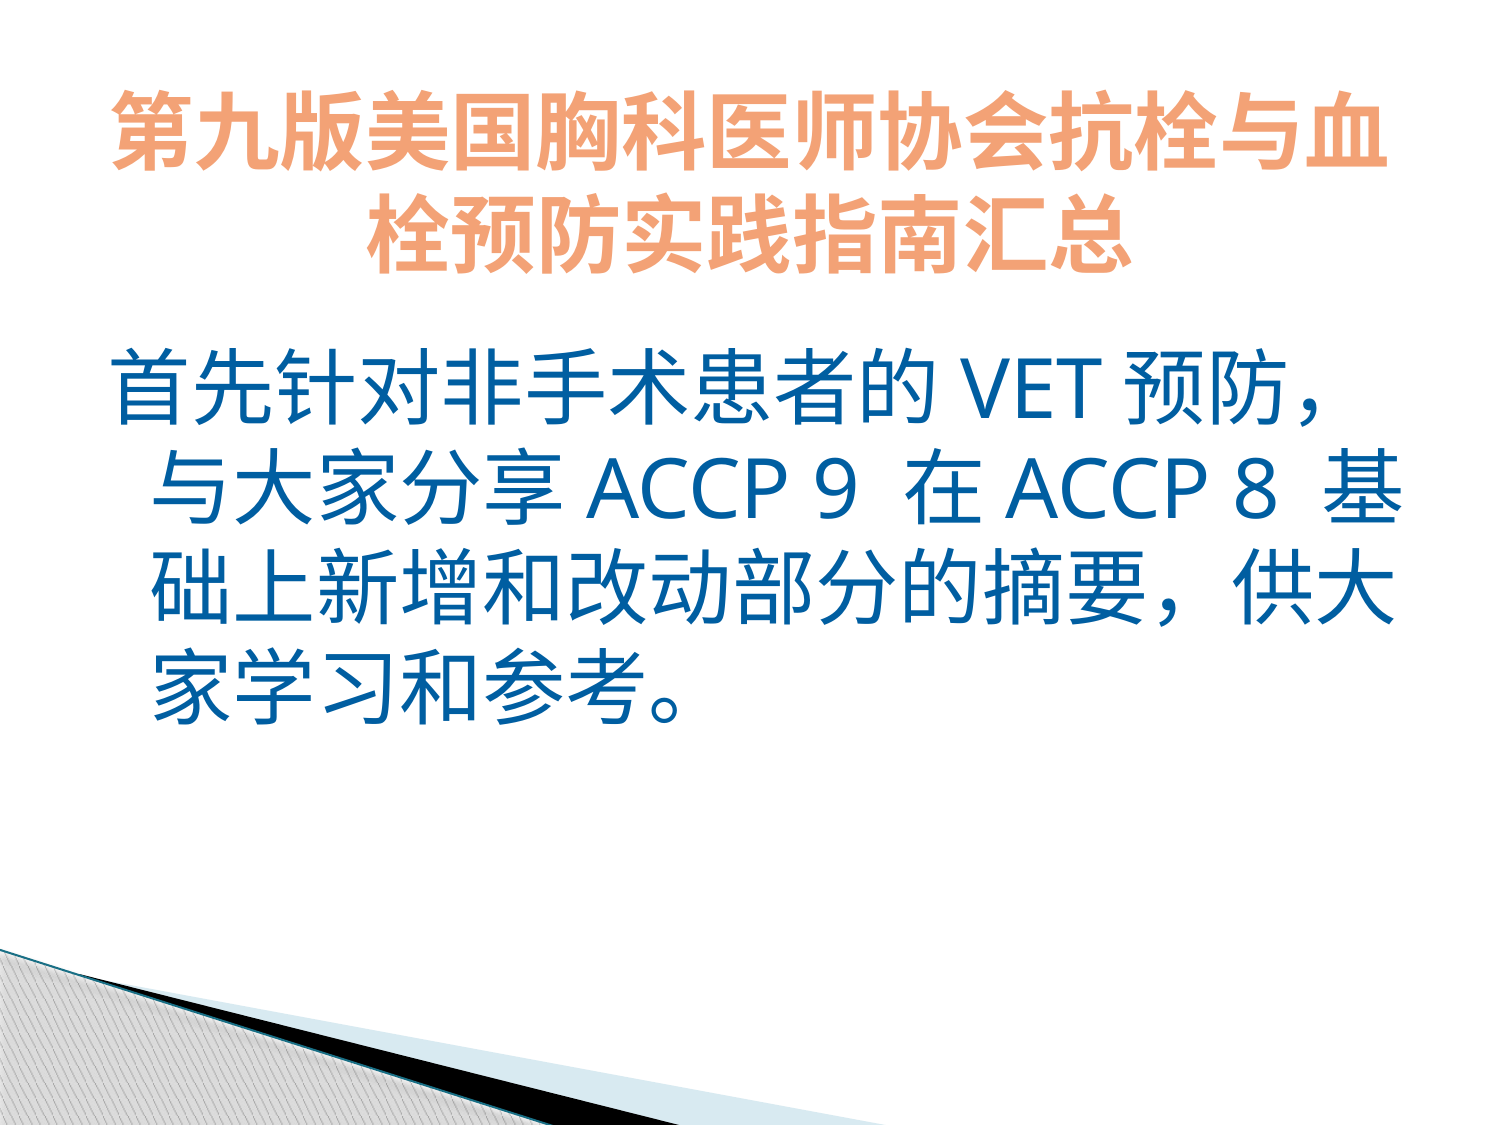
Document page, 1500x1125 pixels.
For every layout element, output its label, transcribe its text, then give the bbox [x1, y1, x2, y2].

title 第九版美国胸科医师协会抗栓与血栓预防实践指南汇总 [75, 45, 1425, 317]
list 首先针对非手术患者的VET预防，与大家分享ACCP 9 在ACCP 8 基础上新增和改动部分的摘要，供大家学习和参考。 [74, 327, 1426, 986]
